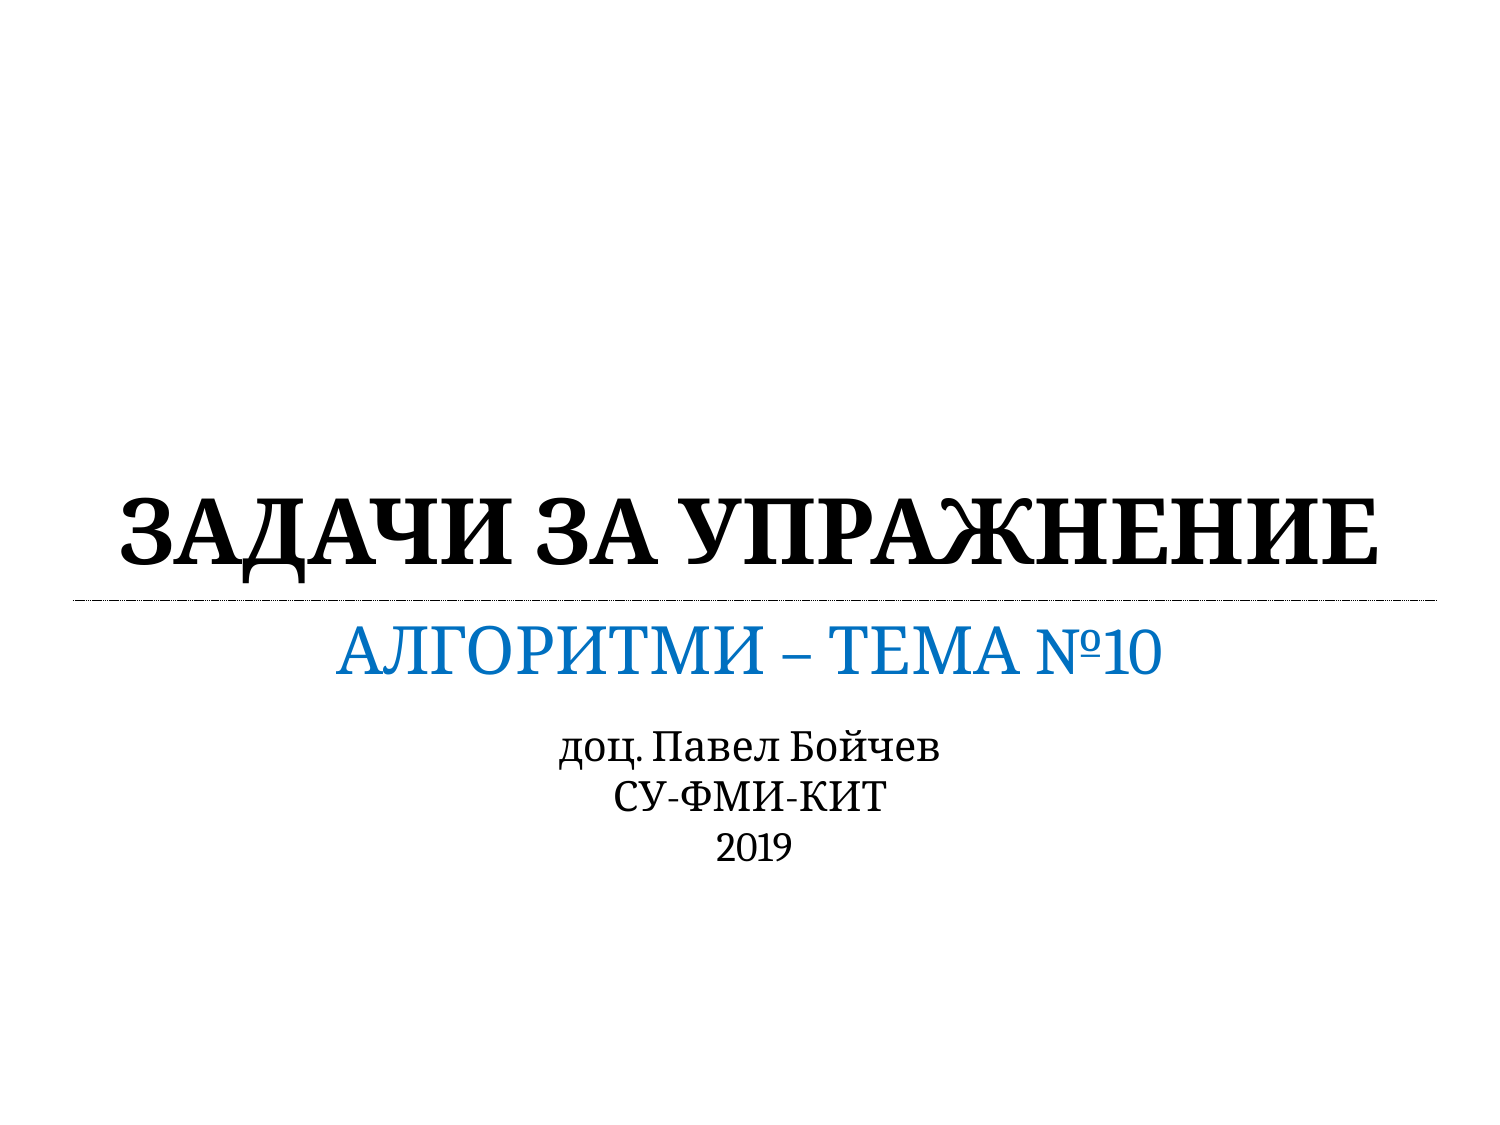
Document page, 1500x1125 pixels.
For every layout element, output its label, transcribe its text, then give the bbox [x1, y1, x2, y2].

subtitle Алгоритми – тема №10 [0, 597, 1500, 716]
title Задачи за упражнение [0, 346, 1500, 594]
